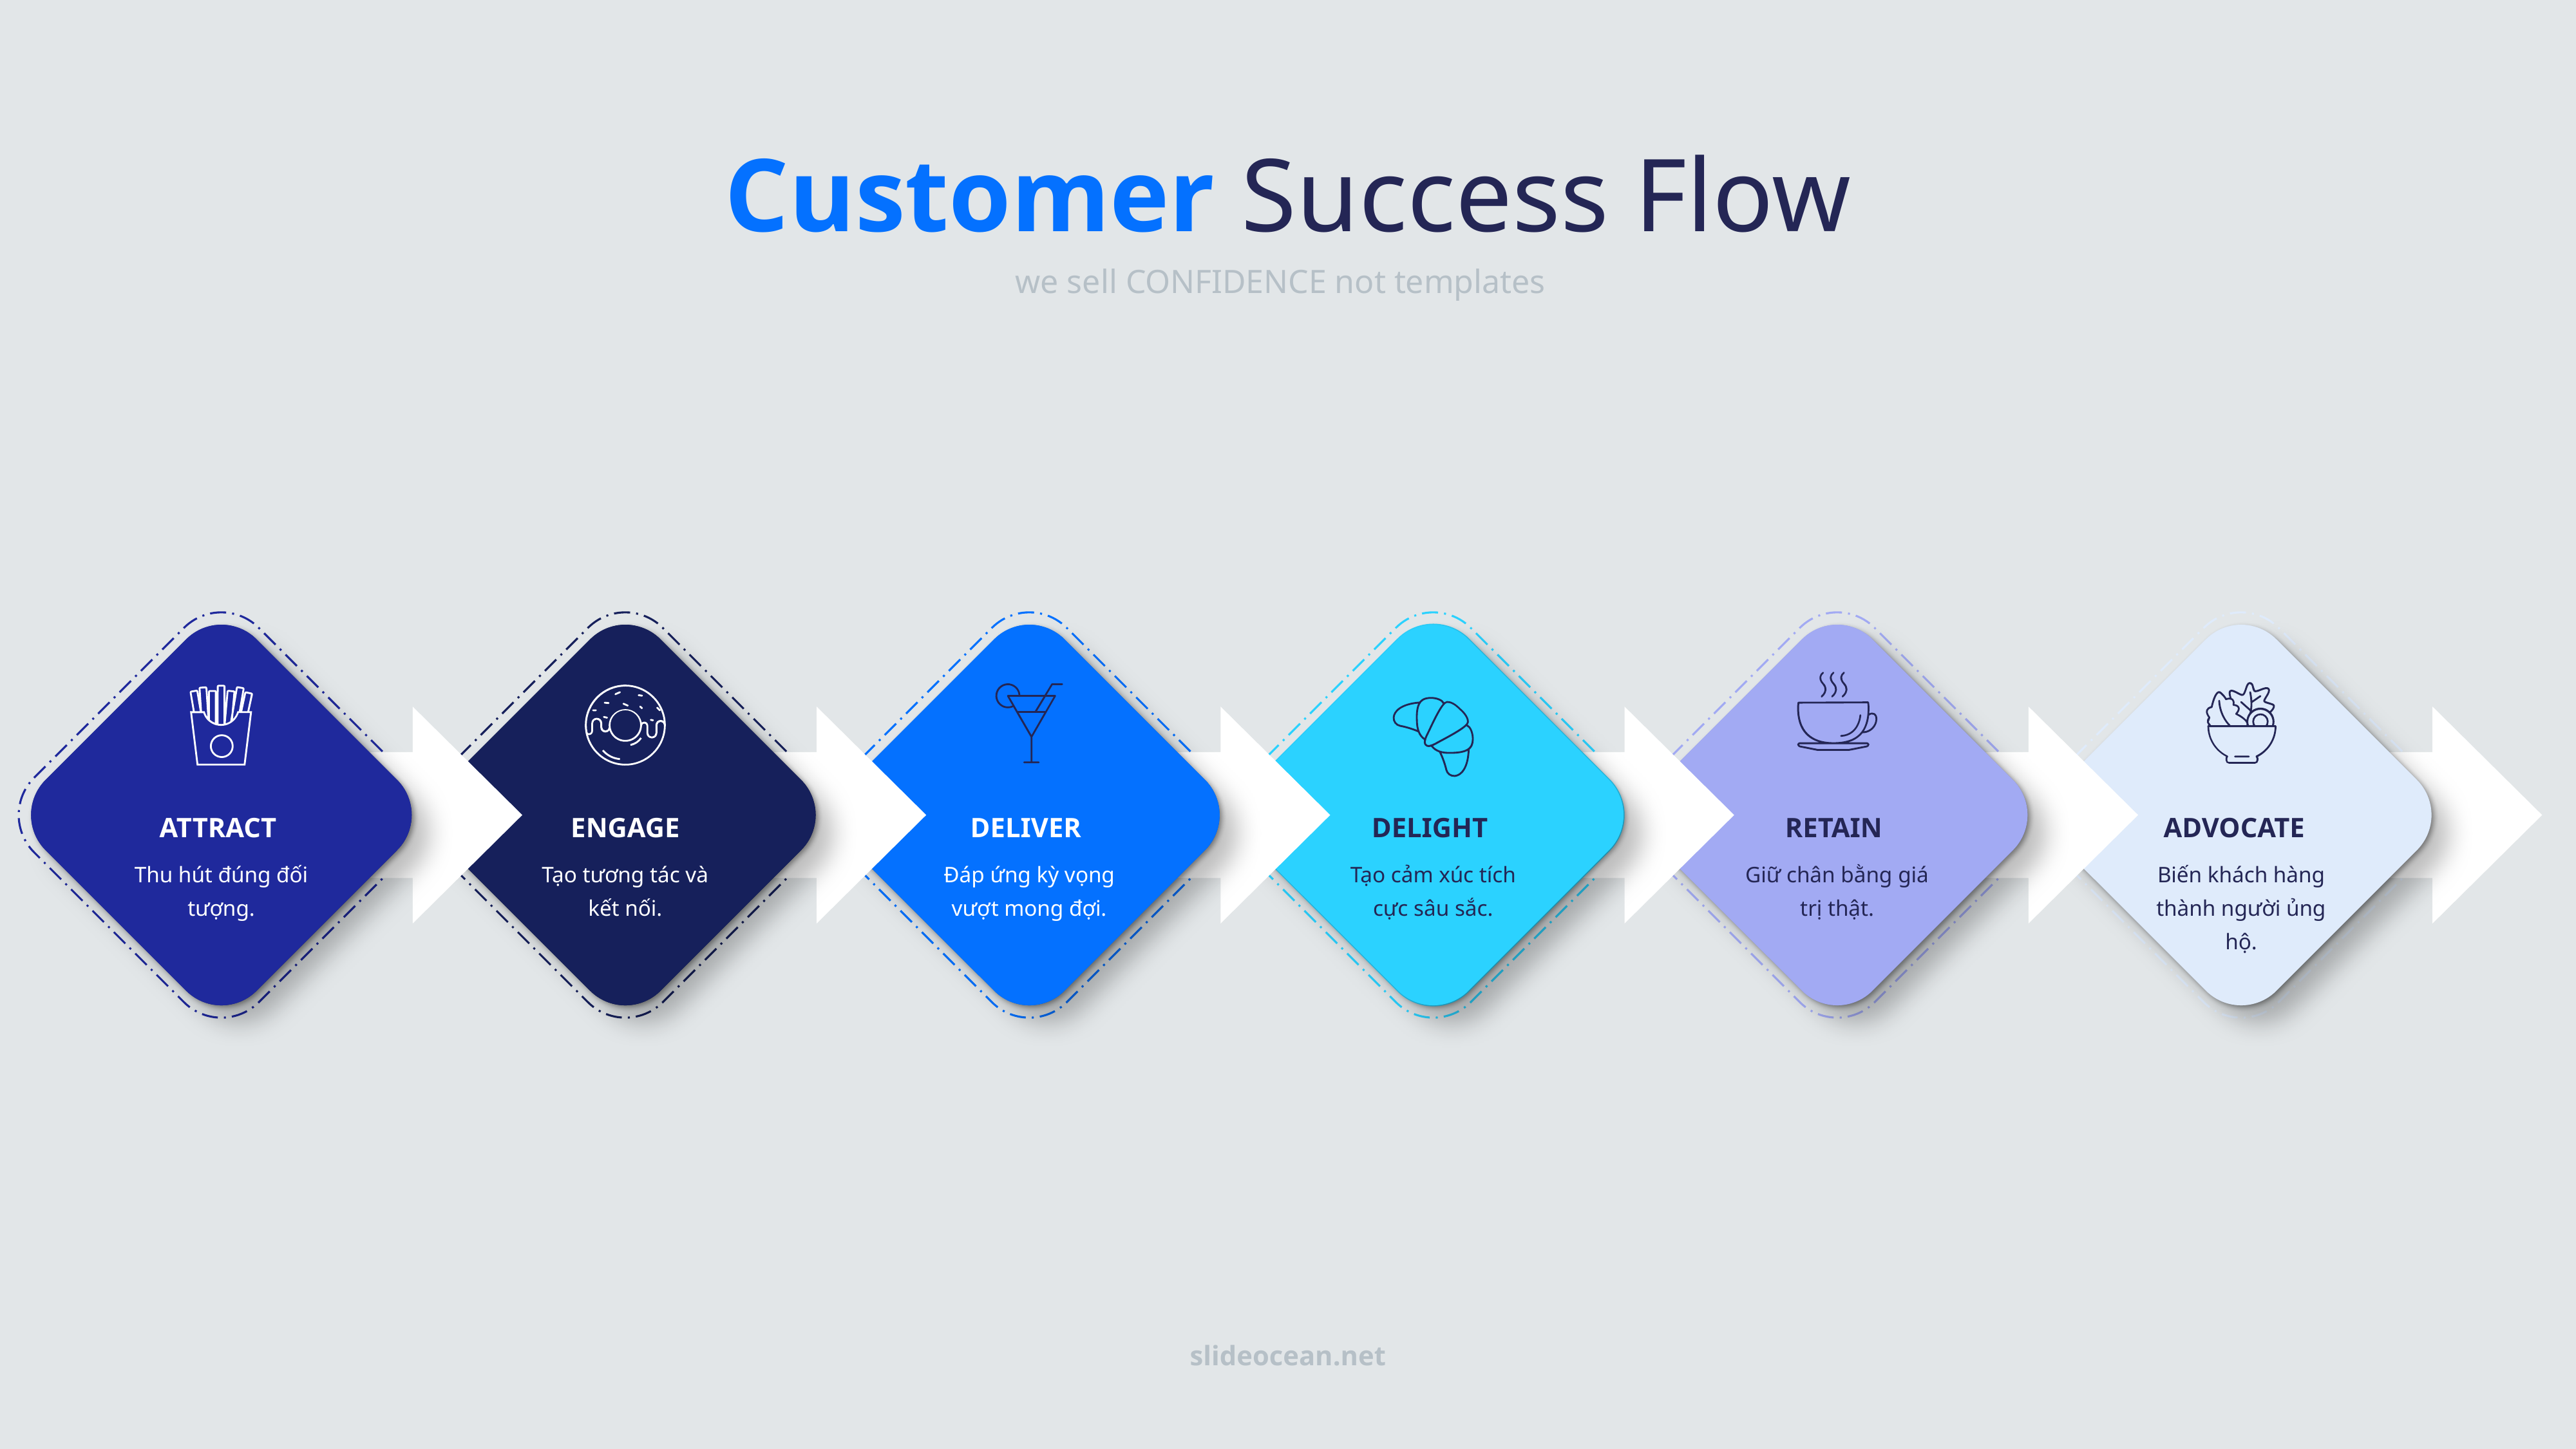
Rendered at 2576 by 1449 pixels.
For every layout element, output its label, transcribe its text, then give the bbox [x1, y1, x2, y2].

text_box Customer Success Flow [715, 126, 1861, 257]
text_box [122, 793, 321, 927]
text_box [2152, 793, 2331, 961]
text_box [1331, 665, 1583, 965]
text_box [2139, 665, 2391, 965]
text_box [2139, 656, 2543, 974]
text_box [1735, 665, 1987, 965]
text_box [62, 656, 523, 974]
text_box slideocean.net [1180, 1334, 1396, 1376]
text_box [1331, 656, 1735, 974]
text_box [523, 665, 775, 965]
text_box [526, 793, 725, 927]
text_box we sell CONFIDENCE not templates [1005, 257, 1556, 305]
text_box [1735, 656, 2139, 974]
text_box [71, 665, 371, 965]
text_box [927, 665, 1179, 965]
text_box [1334, 793, 1533, 927]
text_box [1738, 793, 1937, 927]
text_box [523, 656, 927, 974]
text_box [930, 793, 1129, 927]
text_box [927, 656, 1331, 974]
